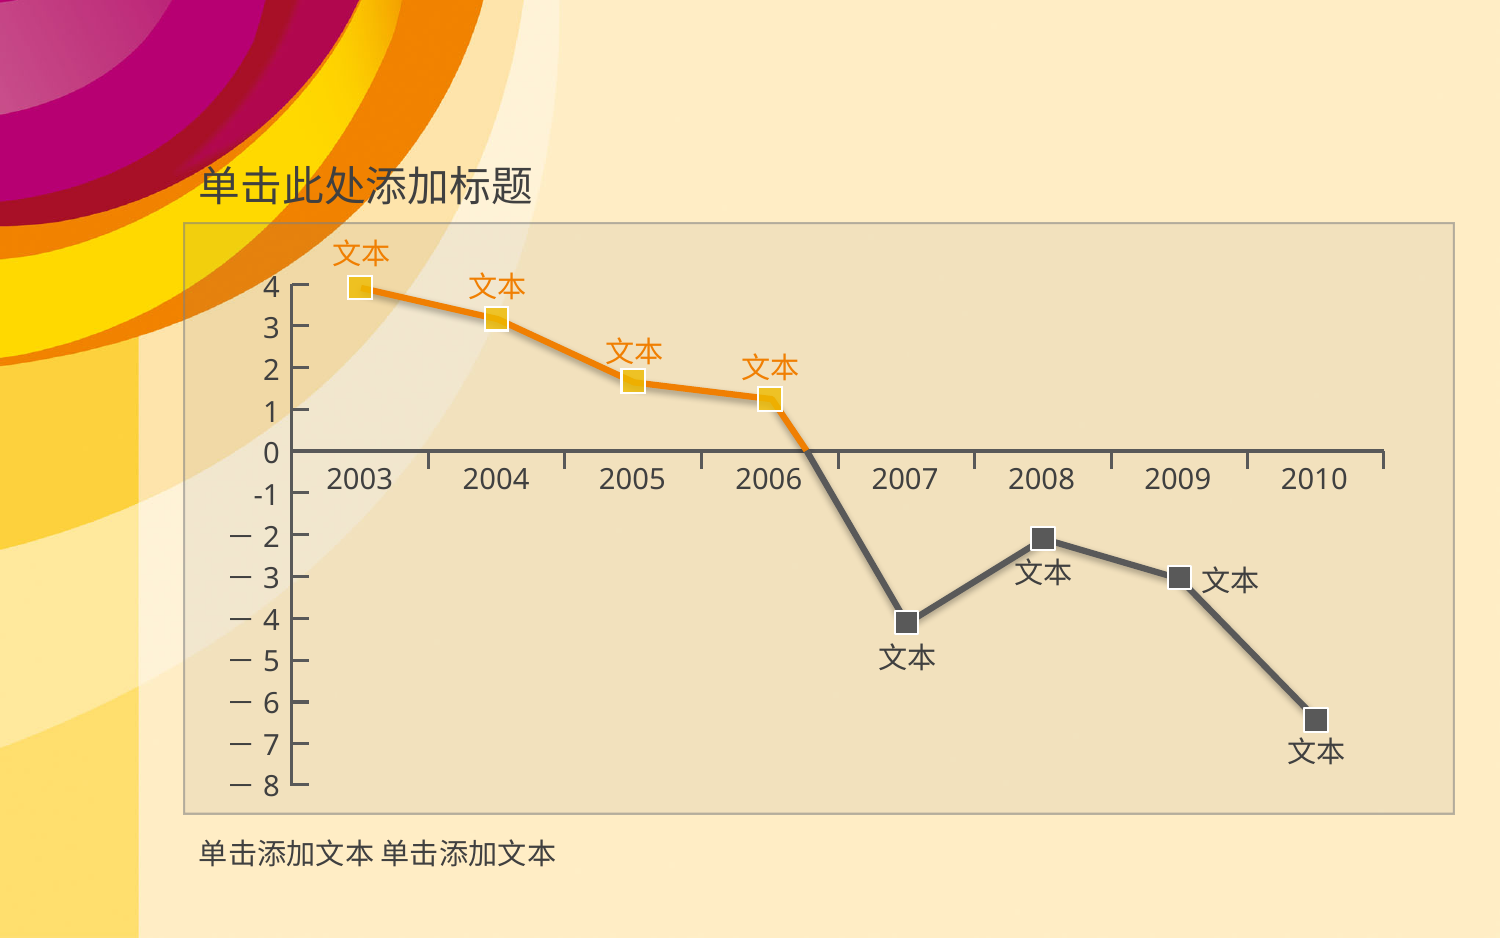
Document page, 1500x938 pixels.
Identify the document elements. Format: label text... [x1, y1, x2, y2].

picture [0, 0, 1500, 938]
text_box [310, 227, 1368, 777]
text_box 单击添加文本 单击添加文本 [184, 827, 1453, 878]
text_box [183, 222, 1455, 814]
text_box 单击此处添加标题 [184, 152, 718, 218]
